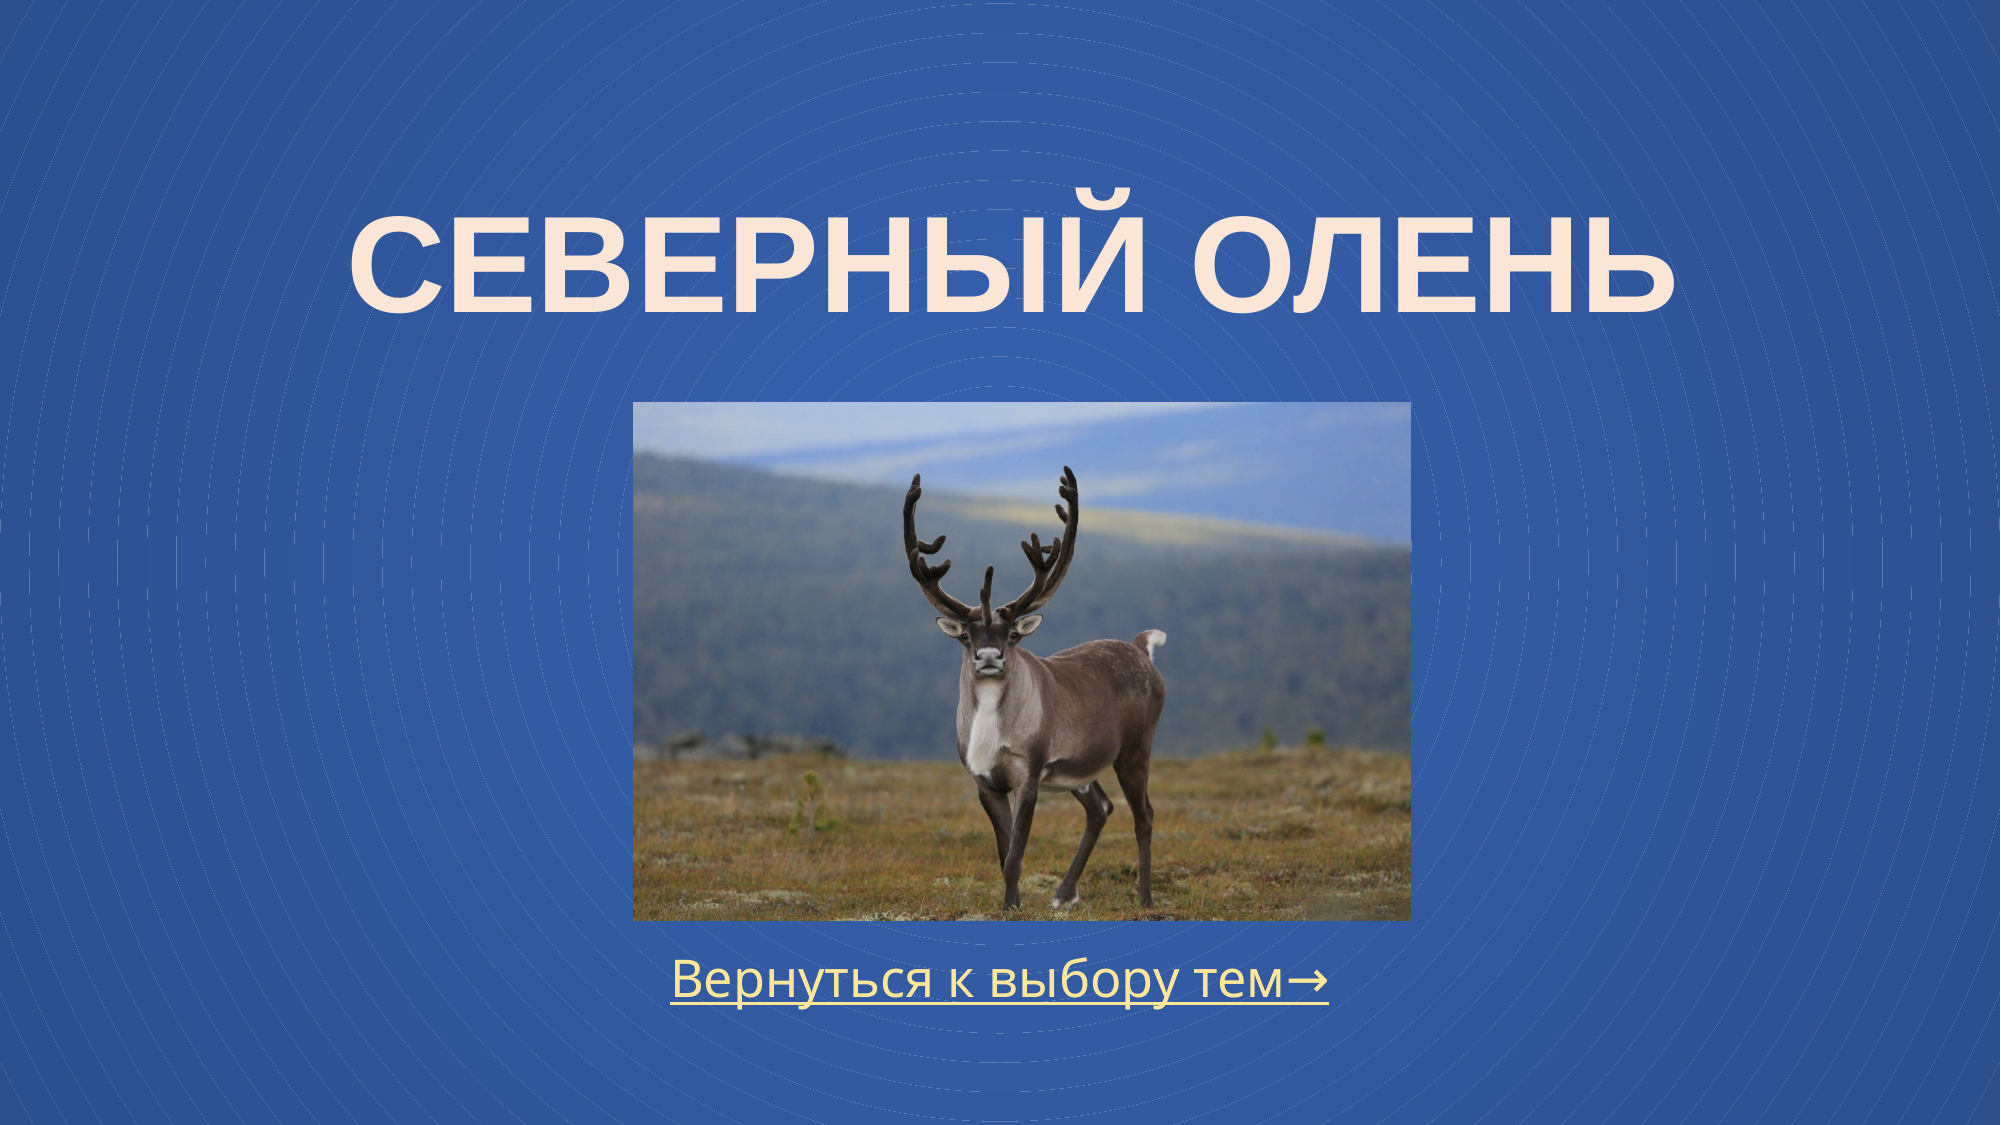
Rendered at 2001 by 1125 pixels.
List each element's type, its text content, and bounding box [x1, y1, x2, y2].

text_box Вернуться к выбору тем→ [655, 938, 1345, 1016]
picture [633, 402, 1411, 921]
title СЕВЕРНЫЙ ОЛЕНЬ [130, 144, 1896, 393]
